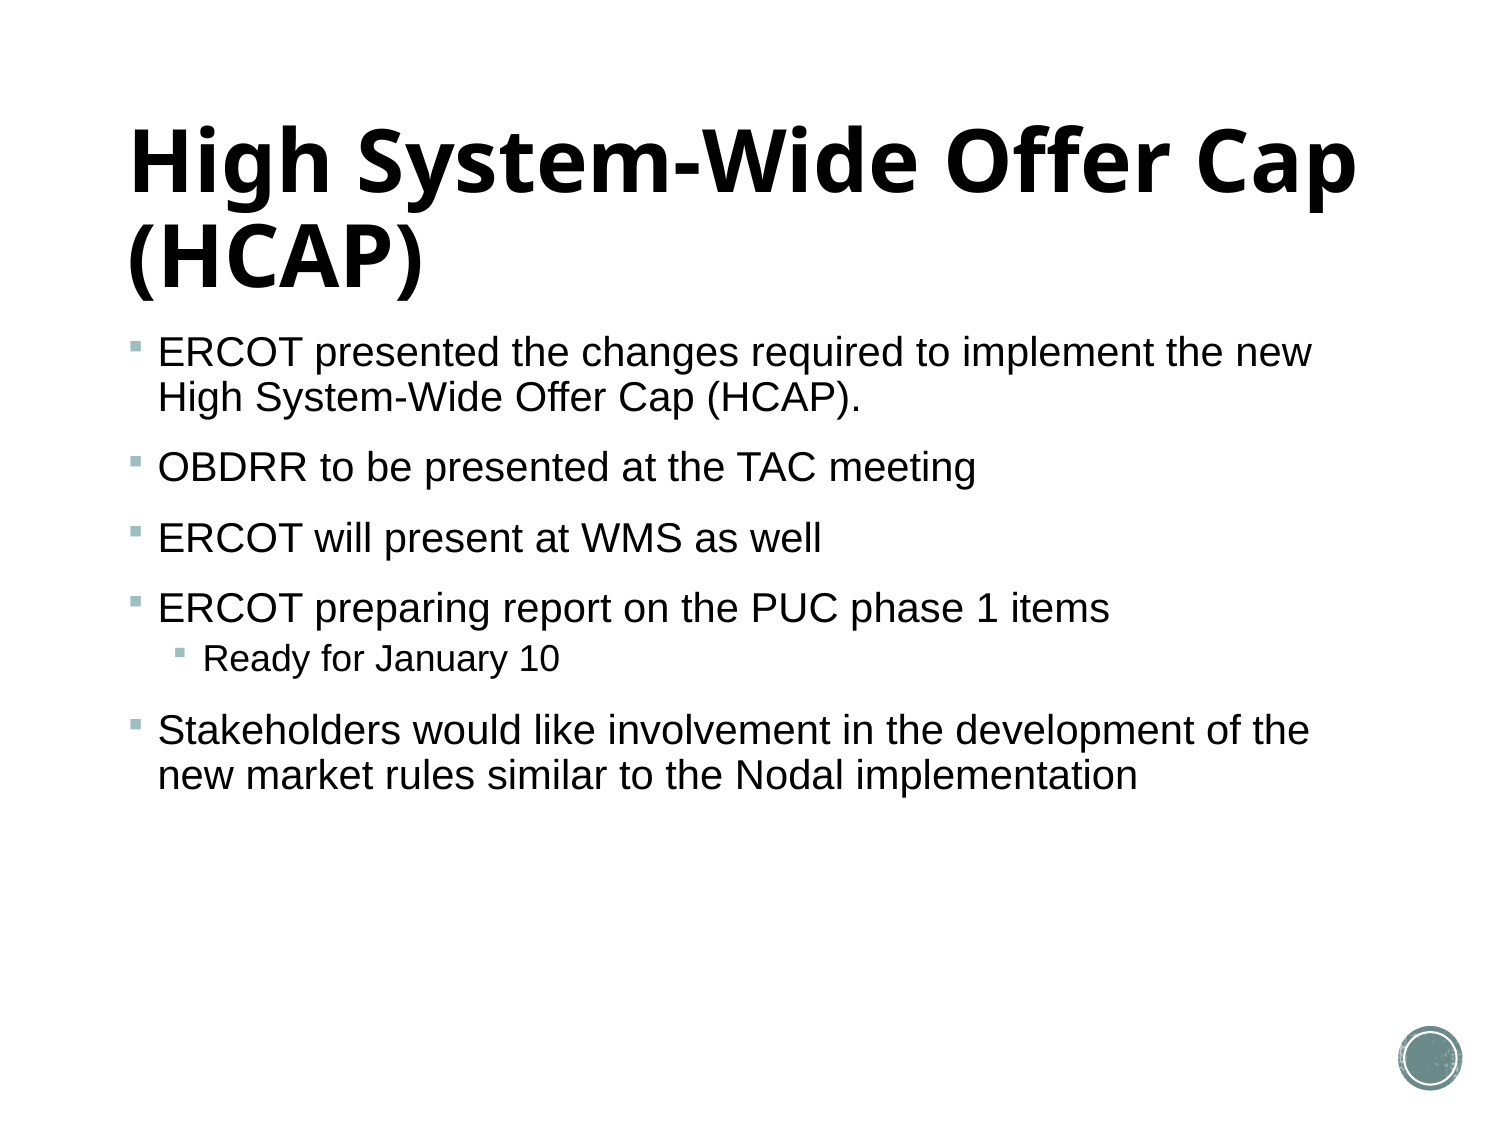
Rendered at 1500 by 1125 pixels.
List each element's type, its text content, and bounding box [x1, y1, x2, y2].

title High System-Wide Offer Cap (HCAP) [112, 79, 1388, 323]
list ERCOT presented the changes required to implement the new High System-Wide Offer Cap (HCAP). OBDRR to be presented at the TAC meeting ERCOT will present at WMS as well ERCOT preparing report on the PUC phase 1 items Ready for January 10 Stakeholders would like involvement in the development of the new market rules similar to the Nodal implementation [112, 323, 1388, 1013]
